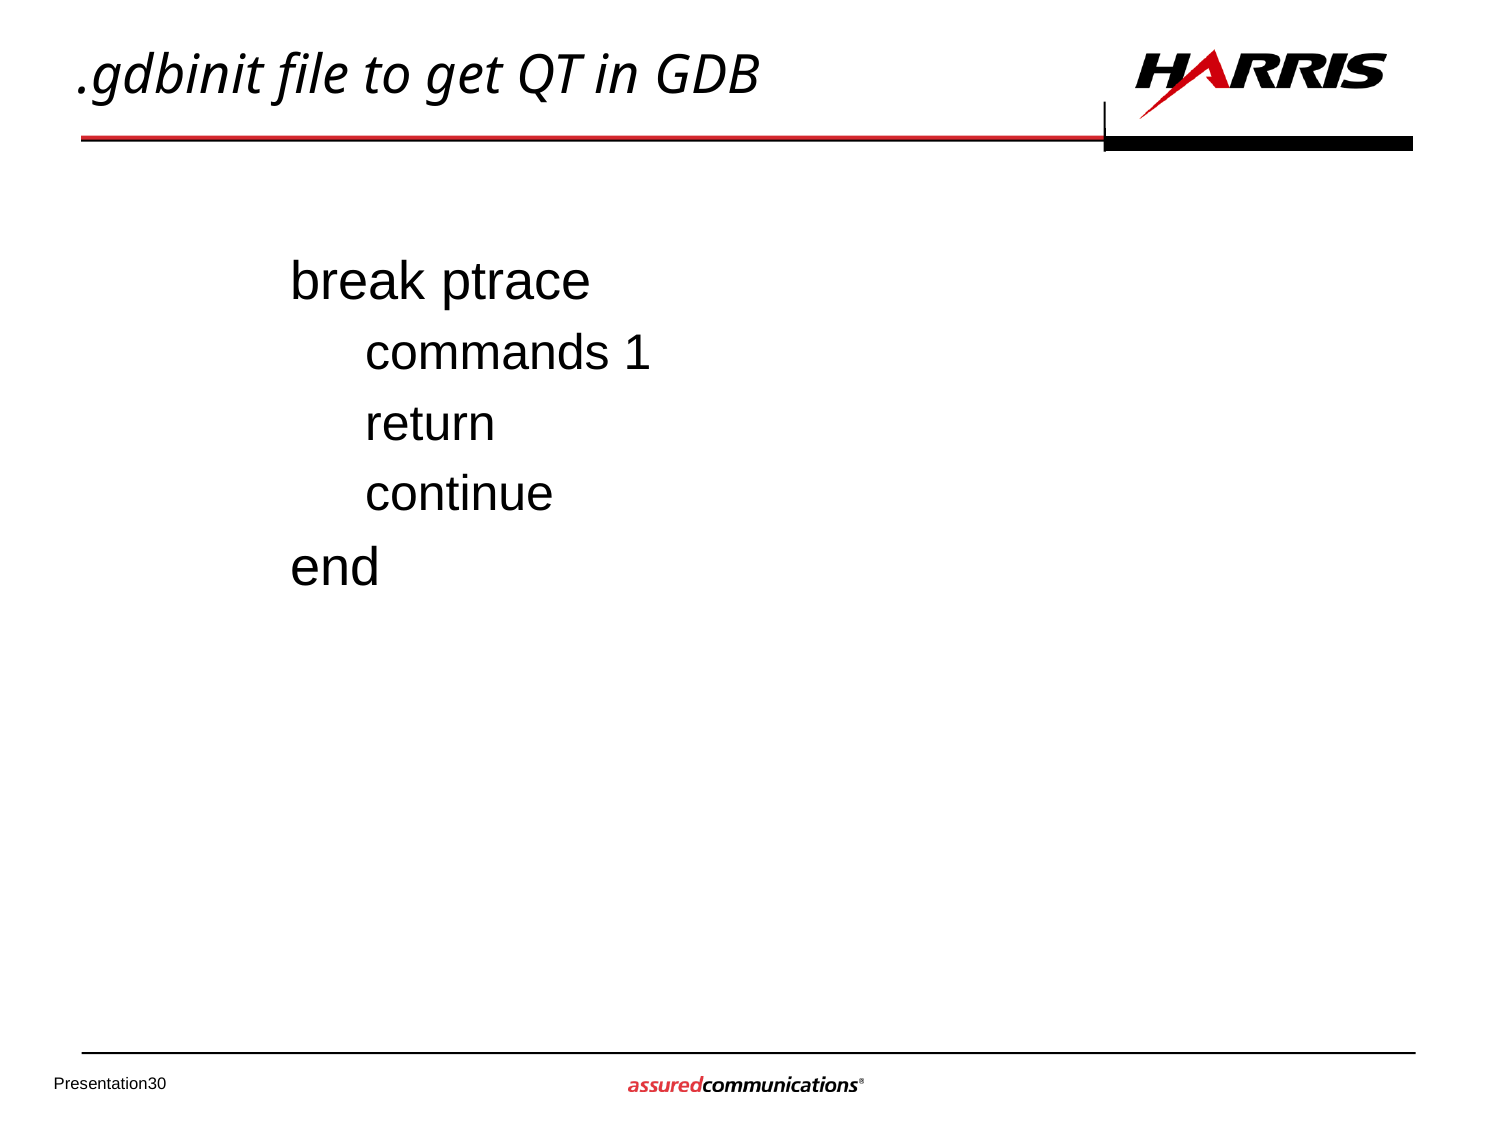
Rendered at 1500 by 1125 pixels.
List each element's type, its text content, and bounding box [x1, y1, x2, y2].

list break ptrace commands 1 return continue end [274, 237, 1238, 938]
picture [628, 1076, 864, 1092]
title .gdbinit file to get QT in GDB [62, 27, 951, 117]
picture [1135, 49, 1387, 119]
